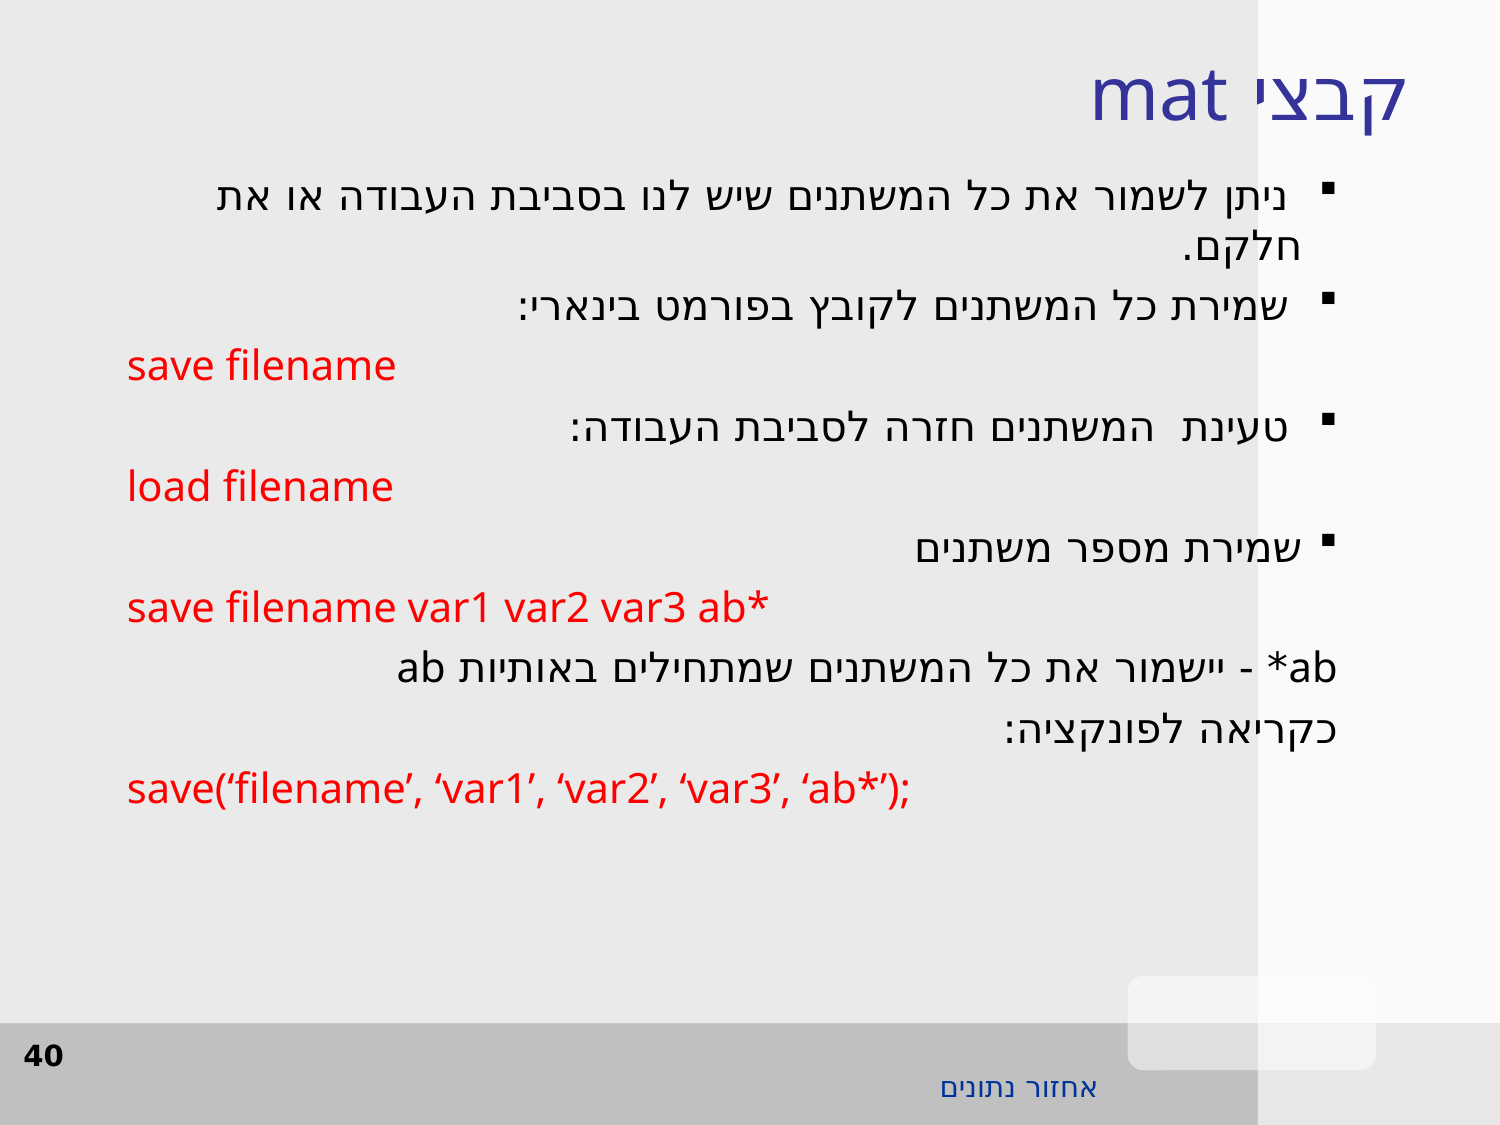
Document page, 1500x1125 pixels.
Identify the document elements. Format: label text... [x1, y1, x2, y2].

text_box ניתן לשמור את כל המשתנים שיש לנו בסביבת העבודה או את חלקם. שמירת כל המשתנים לקובץ בפורמט בינארי: save filename טעינת המשתנים חזרה לסביבת העבודה: load filename שמירת מספר משתנים save filename var1 var2 var3 ab* ab* - יישמור את כל המשתנים שמתחילים באותיות ab כקריאה לפונקציה: save(‘filename’, ‘var1’, ‘var2’, ‘var3’, ‘ab*’); [112, 160, 1353, 941]
slide_number 40 [8, 1029, 359, 1108]
text_box אחזור נתונים [924, 1060, 1114, 1111]
text_box קבצי mat [149, 20, 1425, 161]
